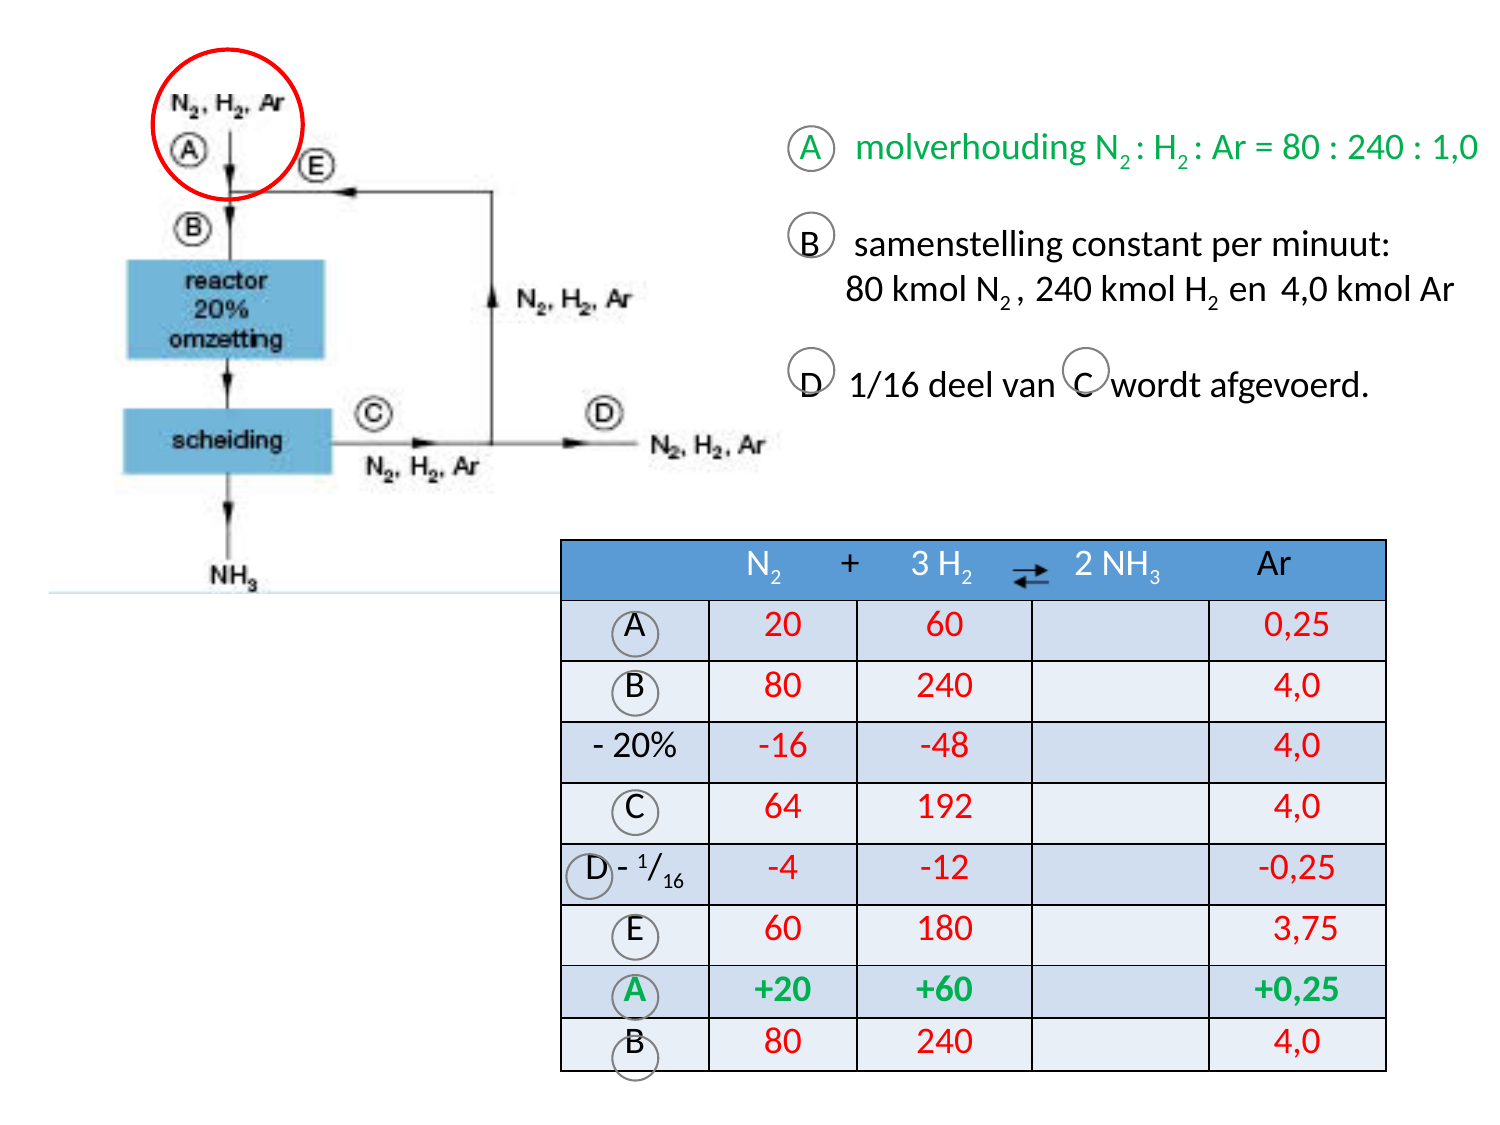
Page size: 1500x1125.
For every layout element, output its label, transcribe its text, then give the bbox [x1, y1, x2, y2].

table_cell 60 [710, 906, 856, 965]
table_cell -4 [710, 845, 856, 904]
table_cell C [562, 784, 708, 843]
table_cell A [562, 966, 708, 1017]
table_cell [1033, 723, 1208, 782]
table_cell 240 [858, 662, 1031, 721]
table_cell [1033, 662, 1208, 721]
table_cell 80 [710, 662, 856, 721]
table_cell [1033, 966, 1208, 1017]
table_cell 240 [858, 1019, 1031, 1070]
table_cell 64 [710, 784, 856, 843]
table_cell +0,25 [1210, 966, 1385, 1017]
table_cell D - 1/16 [562, 845, 708, 904]
table_cell 3,75 [1210, 906, 1385, 965]
table_cell -48 [858, 723, 1031, 782]
table_cell [1033, 1019, 1208, 1070]
picture [48, 93, 807, 594]
table_cell 60 [858, 601, 1031, 660]
picture [1011, 560, 1054, 594]
table_cell 20 [710, 601, 856, 660]
table_cell 4,0 [1210, 662, 1385, 721]
table_cell -16 [710, 723, 856, 782]
table_cell B [562, 662, 708, 721]
text_box [611, 1034, 660, 1082]
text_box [125, 70, 1500, 495]
table_cell 192 [858, 784, 1031, 843]
table_cell 4,0 [1210, 784, 1385, 843]
text_box [611, 789, 660, 837]
table_cell B [562, 1019, 708, 1070]
table_cell 4,0 [1210, 723, 1385, 782]
text_box [611, 669, 660, 717]
table_cell A [562, 601, 708, 660]
table_cell 0,25 [1210, 601, 1385, 660]
table_cell 180 [858, 906, 1031, 965]
table_cell +60 [858, 966, 1031, 1017]
table_cell -12 [858, 845, 1031, 904]
text_box [611, 913, 660, 961]
table_cell [1033, 784, 1208, 843]
table_cell 80 [710, 1019, 856, 1070]
text_box [611, 610, 660, 658]
table_cell - 20% [562, 723, 708, 782]
table_cell [1033, 601, 1208, 660]
table_cell -0,25 [1210, 845, 1385, 904]
table_cell E [562, 906, 708, 965]
table_cell [1033, 906, 1208, 965]
table_header N2 + 3 H2 2 NH3 Ar [562, 541, 1385, 600]
text_box [611, 974, 660, 1021]
table_cell 4,0 [1210, 1019, 1385, 1070]
text_box [174, 48, 281, 70]
text_box [565, 853, 614, 900]
table_cell +20 [710, 966, 856, 1017]
table_cell [1033, 845, 1208, 904]
